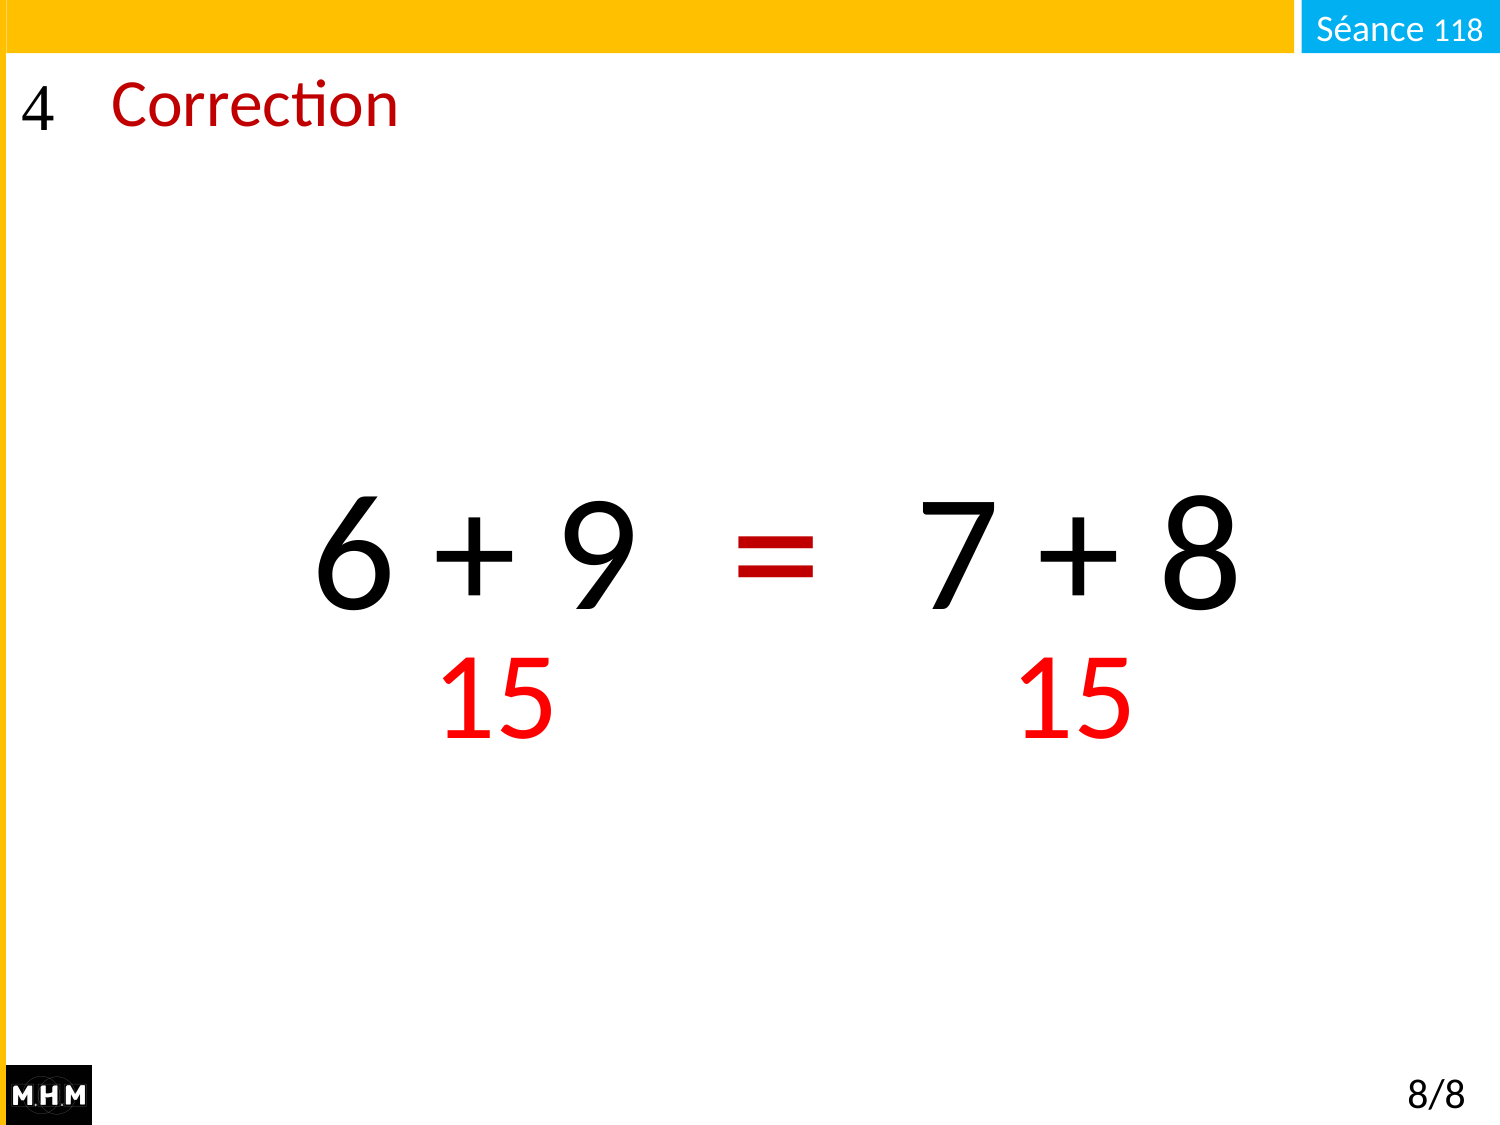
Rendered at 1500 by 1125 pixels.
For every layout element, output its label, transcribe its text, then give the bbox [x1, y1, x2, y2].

text_box 6 + 9 . . . 7 + 8 [196, 435, 672, 650]
list 8/8 [1373, 1064, 1500, 1125]
picture [6, 1065, 92, 1125]
text_box 6 + 9 . . . 7 + 8 [880, 435, 1360, 650]
text_box 15 15 [417, 606, 1318, 771]
text_box = [672, 425, 880, 606]
title Correction [96, 60, 1391, 149]
